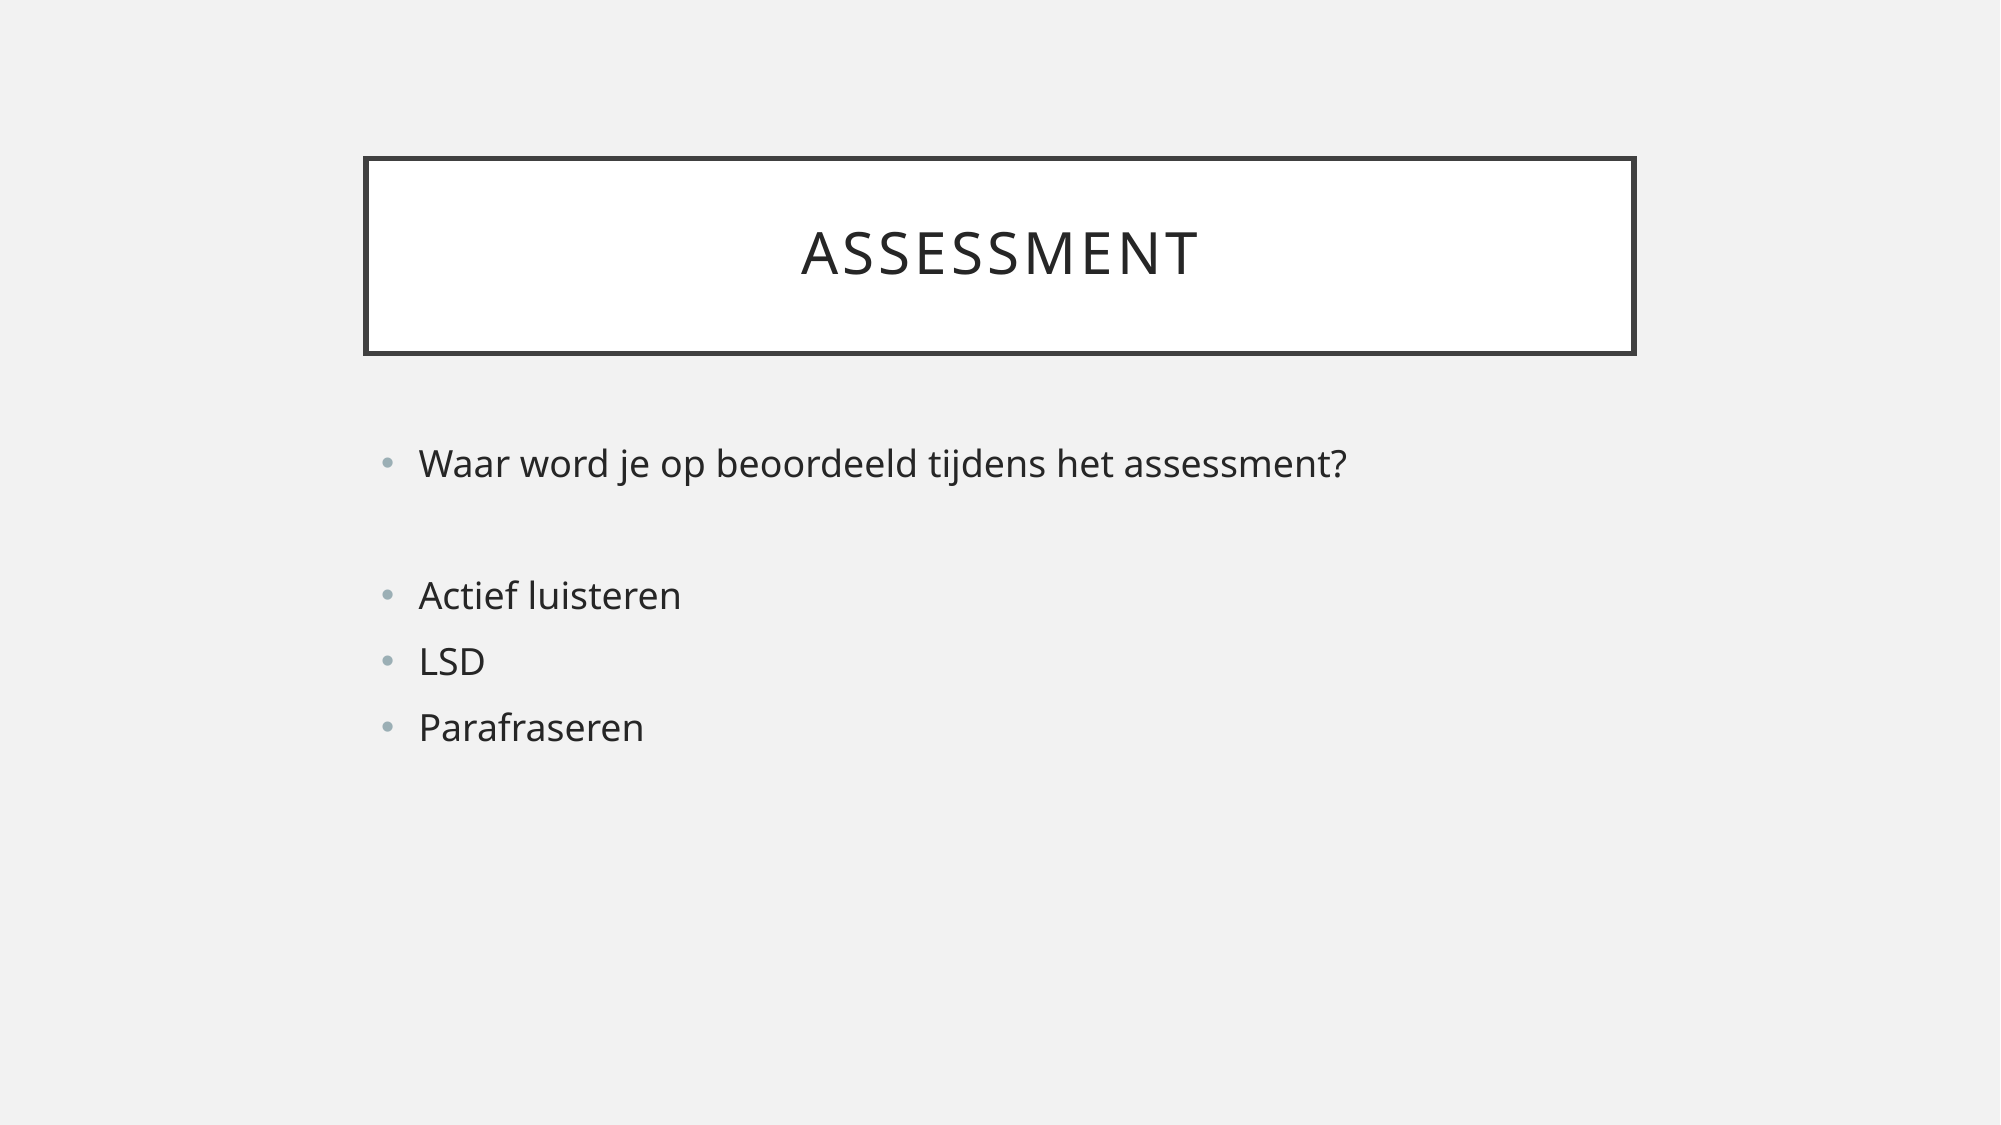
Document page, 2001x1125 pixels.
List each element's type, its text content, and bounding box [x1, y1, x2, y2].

title assessment [363, 156, 1637, 356]
list Waar word je op beoordeeld tijdens het assessment? Actief luisteren LSD Parafraseren [366, 432, 1634, 942]
